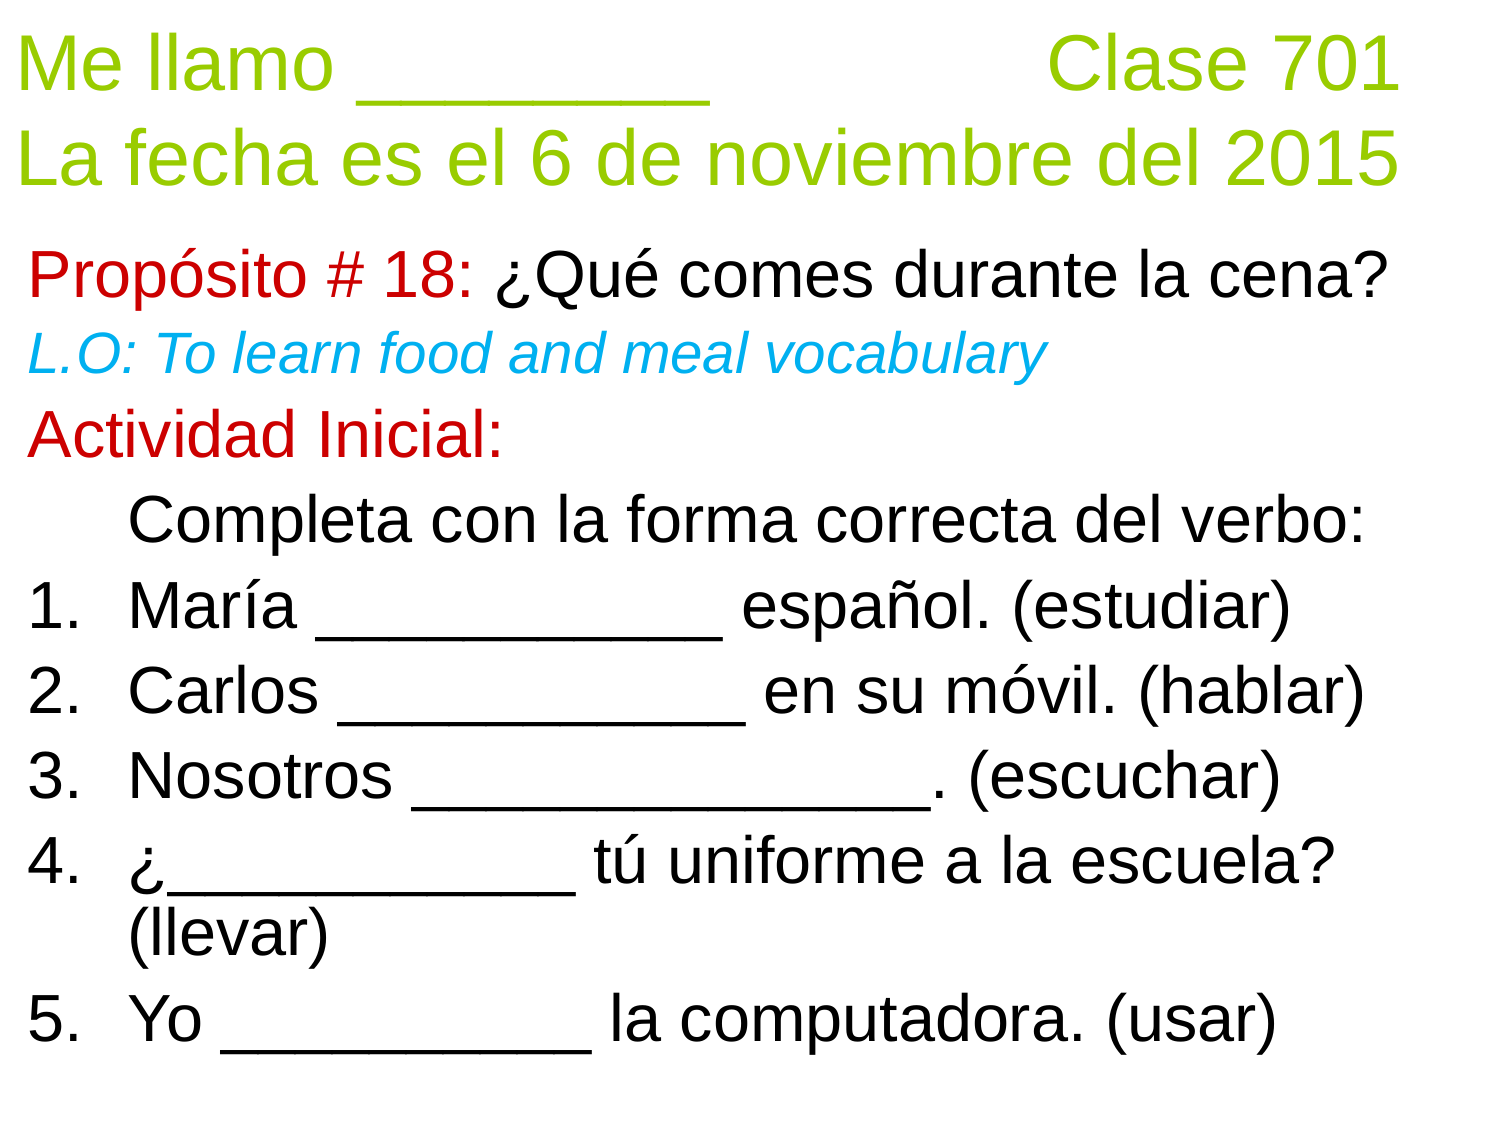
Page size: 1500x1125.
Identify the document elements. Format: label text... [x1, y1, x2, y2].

title Me llamo ________ Clase 701 La fecha es el 6 de noviembre del 2015 [0, 12, 1500, 200]
list Propósito # 18: ¿Qué comes durante la cena? L.O: To learn food and meal vocabulary Actividad Inicial: Completa con la forma correcta del verbo: María ___________ español. (estudiar) Carlos ___________ en su móvil. (hablar) Nosotros ______________. (escuchar) ¿___________ tú uniforme a la escuela? (llevar) Yo __________ la computadora. (usar) [12, 232, 1500, 1063]
